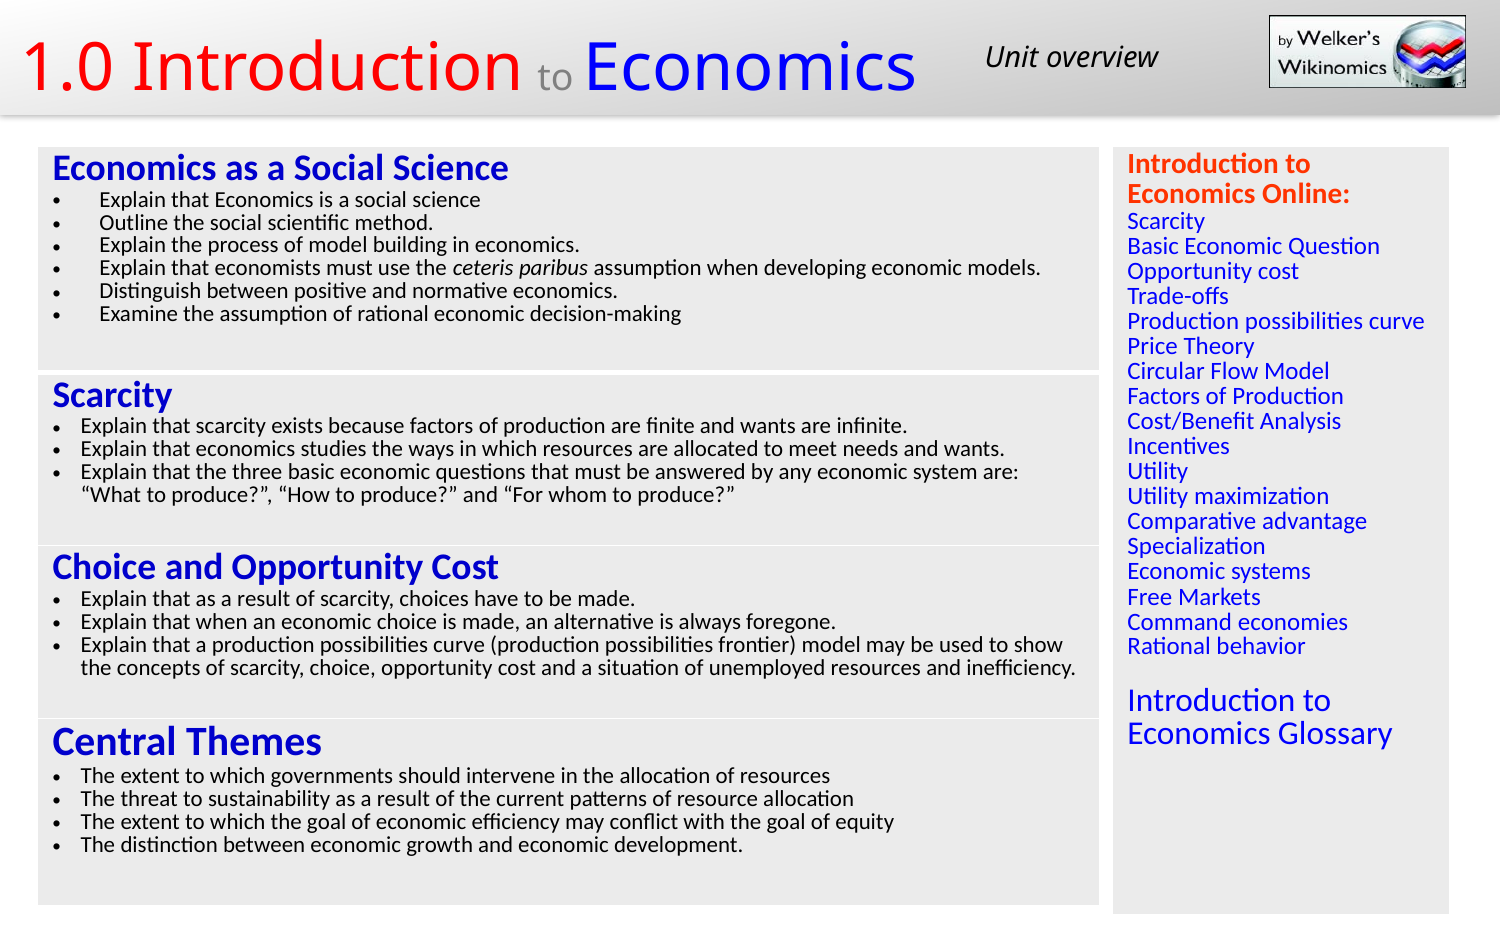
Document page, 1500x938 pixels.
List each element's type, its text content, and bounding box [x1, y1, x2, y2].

table_header Economics as a Social Science Explain that Economics is a social science Outline the social scientific method. Explain the process of model building in economics. Explain that economists must use the ceteris paribus assumption when developing economic models. Distinguish between positive and normative economics. Examine the assumption of rational economic decision-making [38, 147, 1099, 370]
table_cell Choice and Opportunity Cost Explain that as a result of scarcity, choices have to be made. Explain that when an economic choice is made, an alternative is always foregone. Explain that a production possibilities curve (production possibilities frontier) model may be used to show the concepts of scarcity, choice, opportunity cost and a situation of unemployed resources and inefficiency. [38, 546, 1099, 718]
text_box Unit overview [969, 30, 1174, 81]
table_cell Scarcity Explain that scarcity exists because factors of production are finite and wants are infinite. Explain that economics studies the ways in which resources are allocated to meet needs and wants. Explain that the three basic economic questions that must be answered by any economic system are: “What to produce?”, “How to produce?” and “For whom to produce?” [38, 375, 1099, 545]
table_cell Central Themes The extent to which governments should intervene in the allocation of resources The threat to sustainability as a result of the current patterns of resource allocation The extent to which the goal of economic efficiency may conflict with the goal of equity The distinction between economic growth and economic development. [38, 719, 1099, 905]
table_header Introduction to Economics Online: Scarcity Basic Economic Question Opportunity cost Trade-offs Production possibilities curve Price Theory Circular Flow Model Factors of Production Cost/Benefit Analysis Incentives Utility Utility maximization Comparative advantage Specialization Economic systems Free Markets Command economies Rational behavior Introduction to Economics Glossary [1113, 147, 1449, 914]
picture [1269, 15, 1466, 88]
